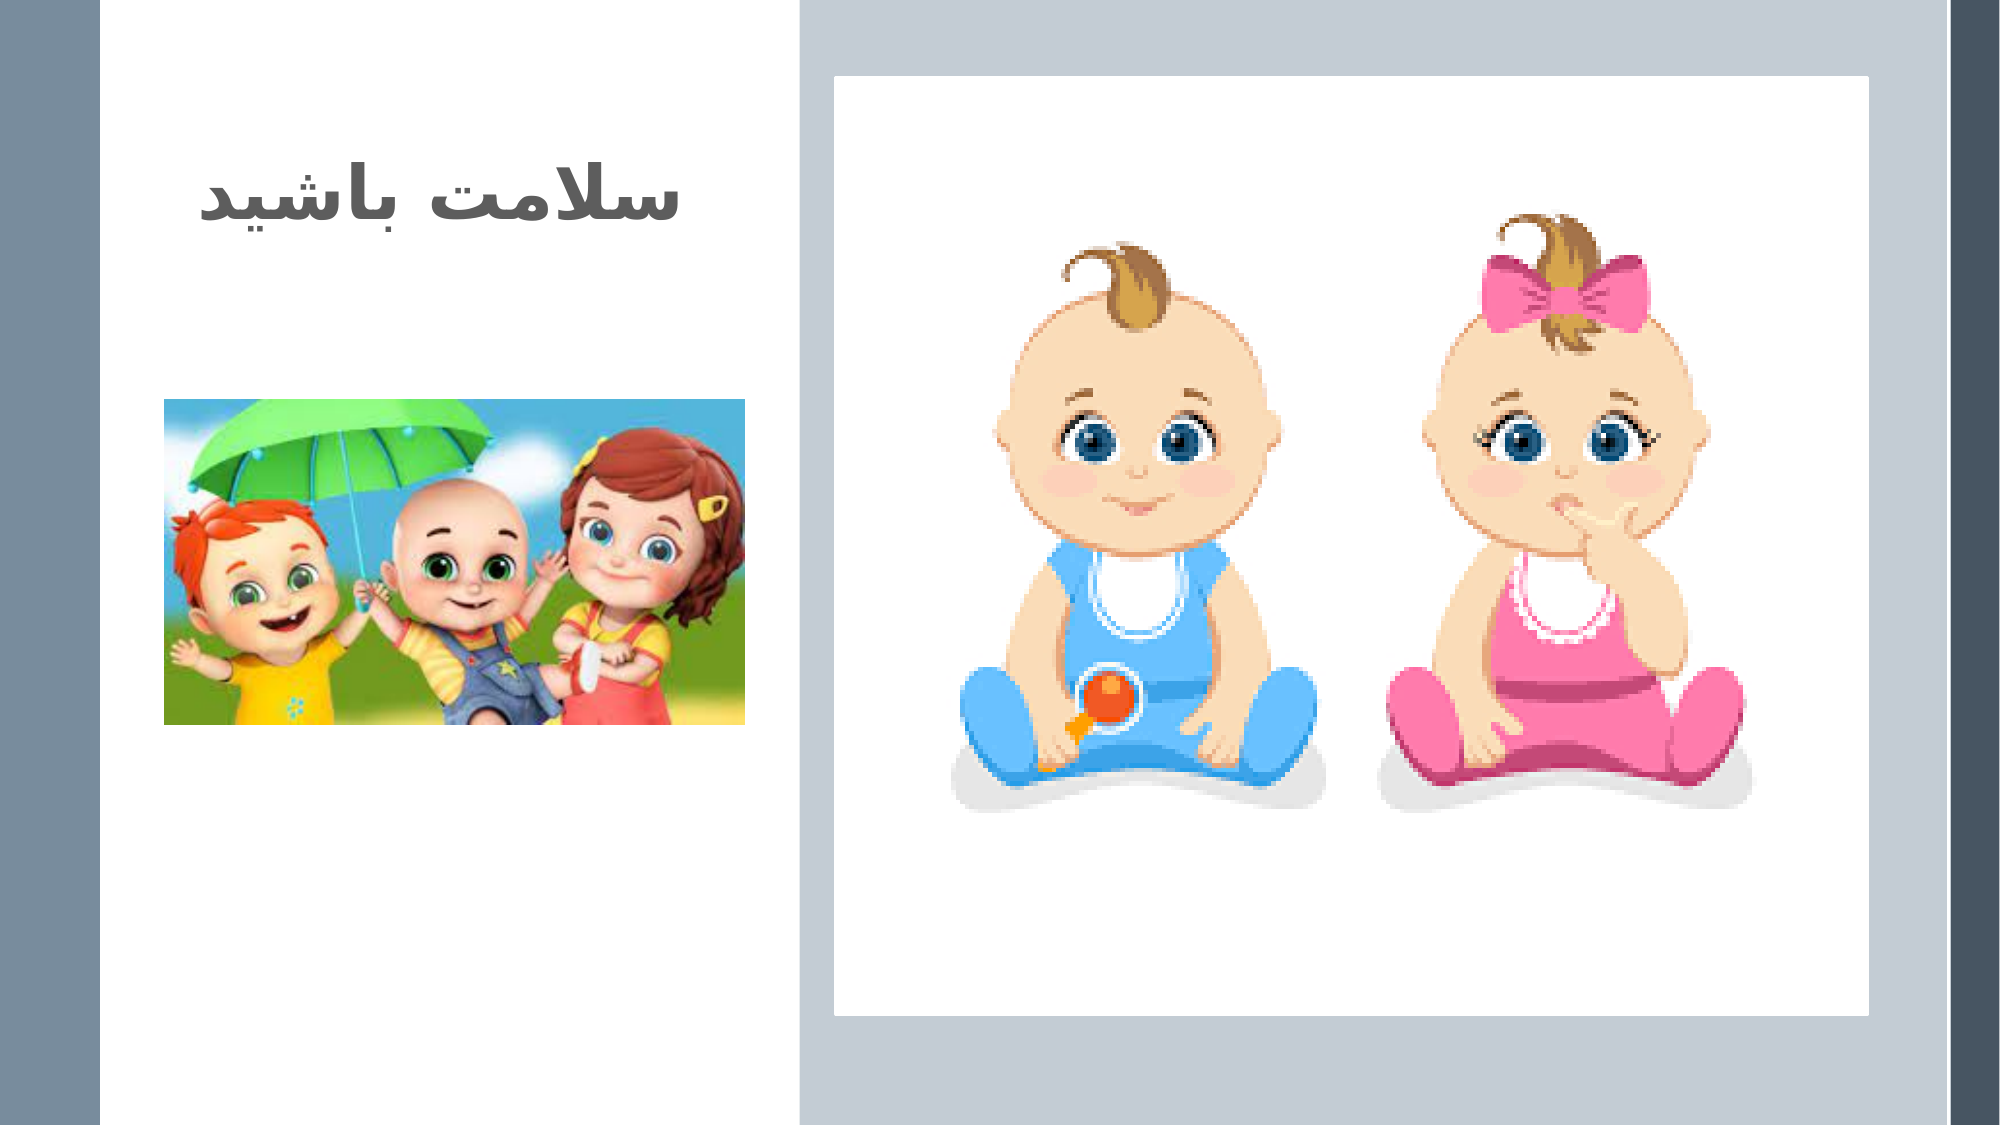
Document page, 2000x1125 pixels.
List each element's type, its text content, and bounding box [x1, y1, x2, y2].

text_box سلامت باشید [166, 137, 717, 243]
picture [164, 399, 745, 725]
picture [837, 79, 1867, 1013]
